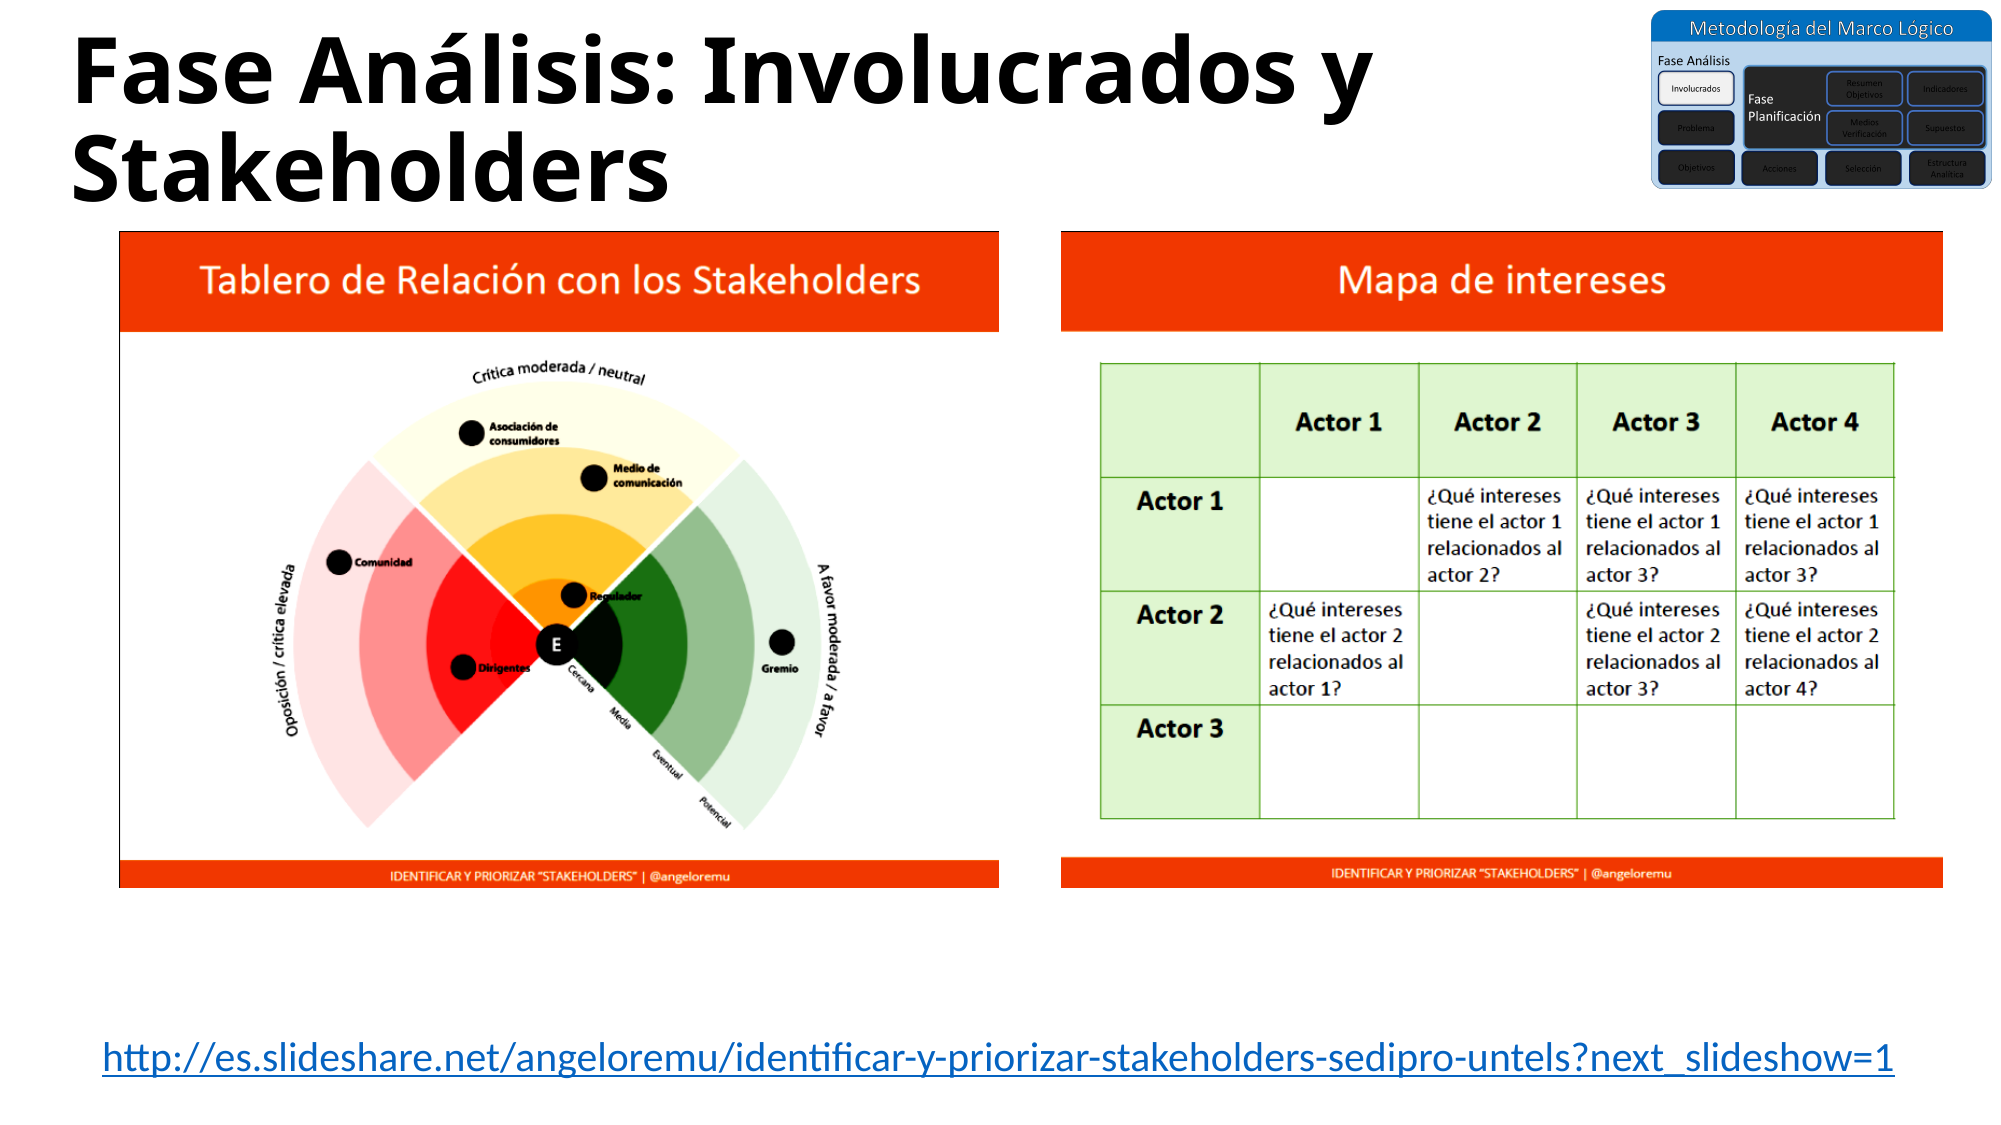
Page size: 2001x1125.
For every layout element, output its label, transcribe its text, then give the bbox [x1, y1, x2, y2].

picture [1649, 10, 1992, 189]
title Fase Análisis: Involucrados y Stakeholders [55, 14, 1781, 232]
picture [119, 231, 999, 888]
picture [1061, 231, 1943, 888]
text_box http://es.slideshare.net/angeloremu/identificar-y-priorizar-stakeholders-sedipro-untels?next_slideshow=1 [55, 1022, 1943, 1088]
